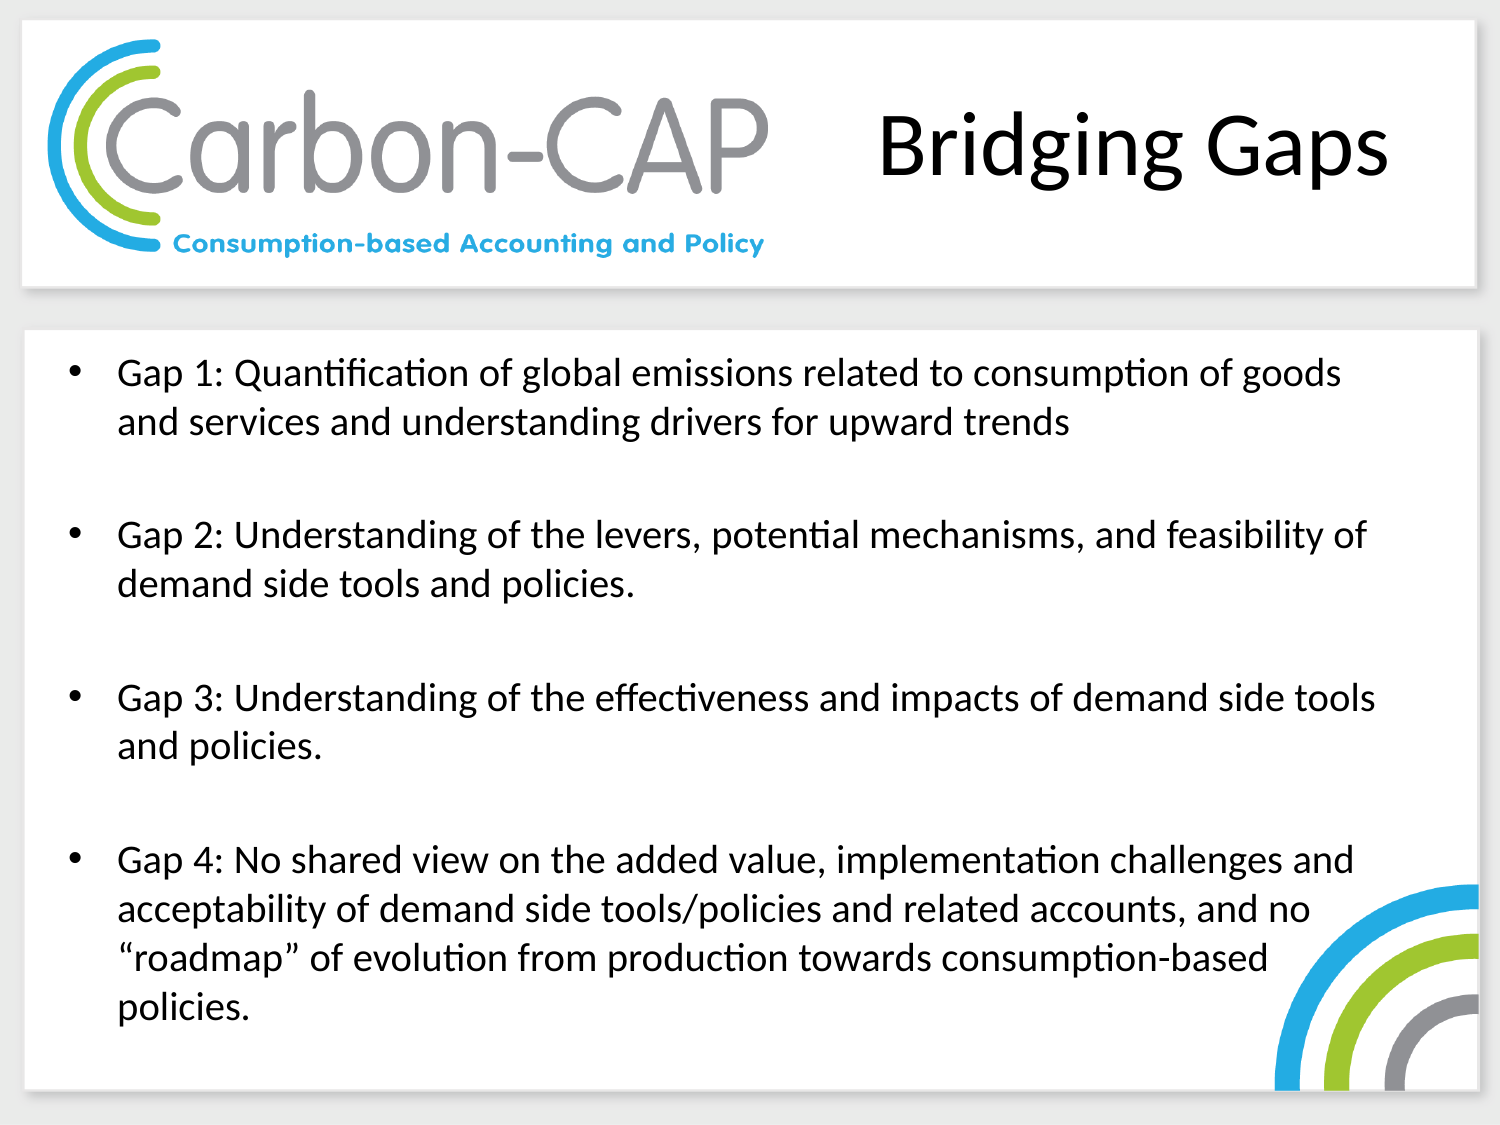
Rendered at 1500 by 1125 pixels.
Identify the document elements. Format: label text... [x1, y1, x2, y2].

picture [0, 0, 1500, 1125]
list Gap 1: Quantification of global emissions related to consumption of goods and services and understanding drivers for upward trends Gap 2: Understanding of the levers, potential mechanisms, and feasibility of demand side tools and policies. Gap 3: Understanding of the effectiveness and impacts of demand side tools and policies. Gap 4: No shared view on the added value, implementation challenges and acceptability of demand side tools/policies and related accounts, and no “roadmap” of evolution from production towards consumption-based policies. [53, 338, 1404, 1047]
title Bridging Gaps [844, 45, 1425, 233]
